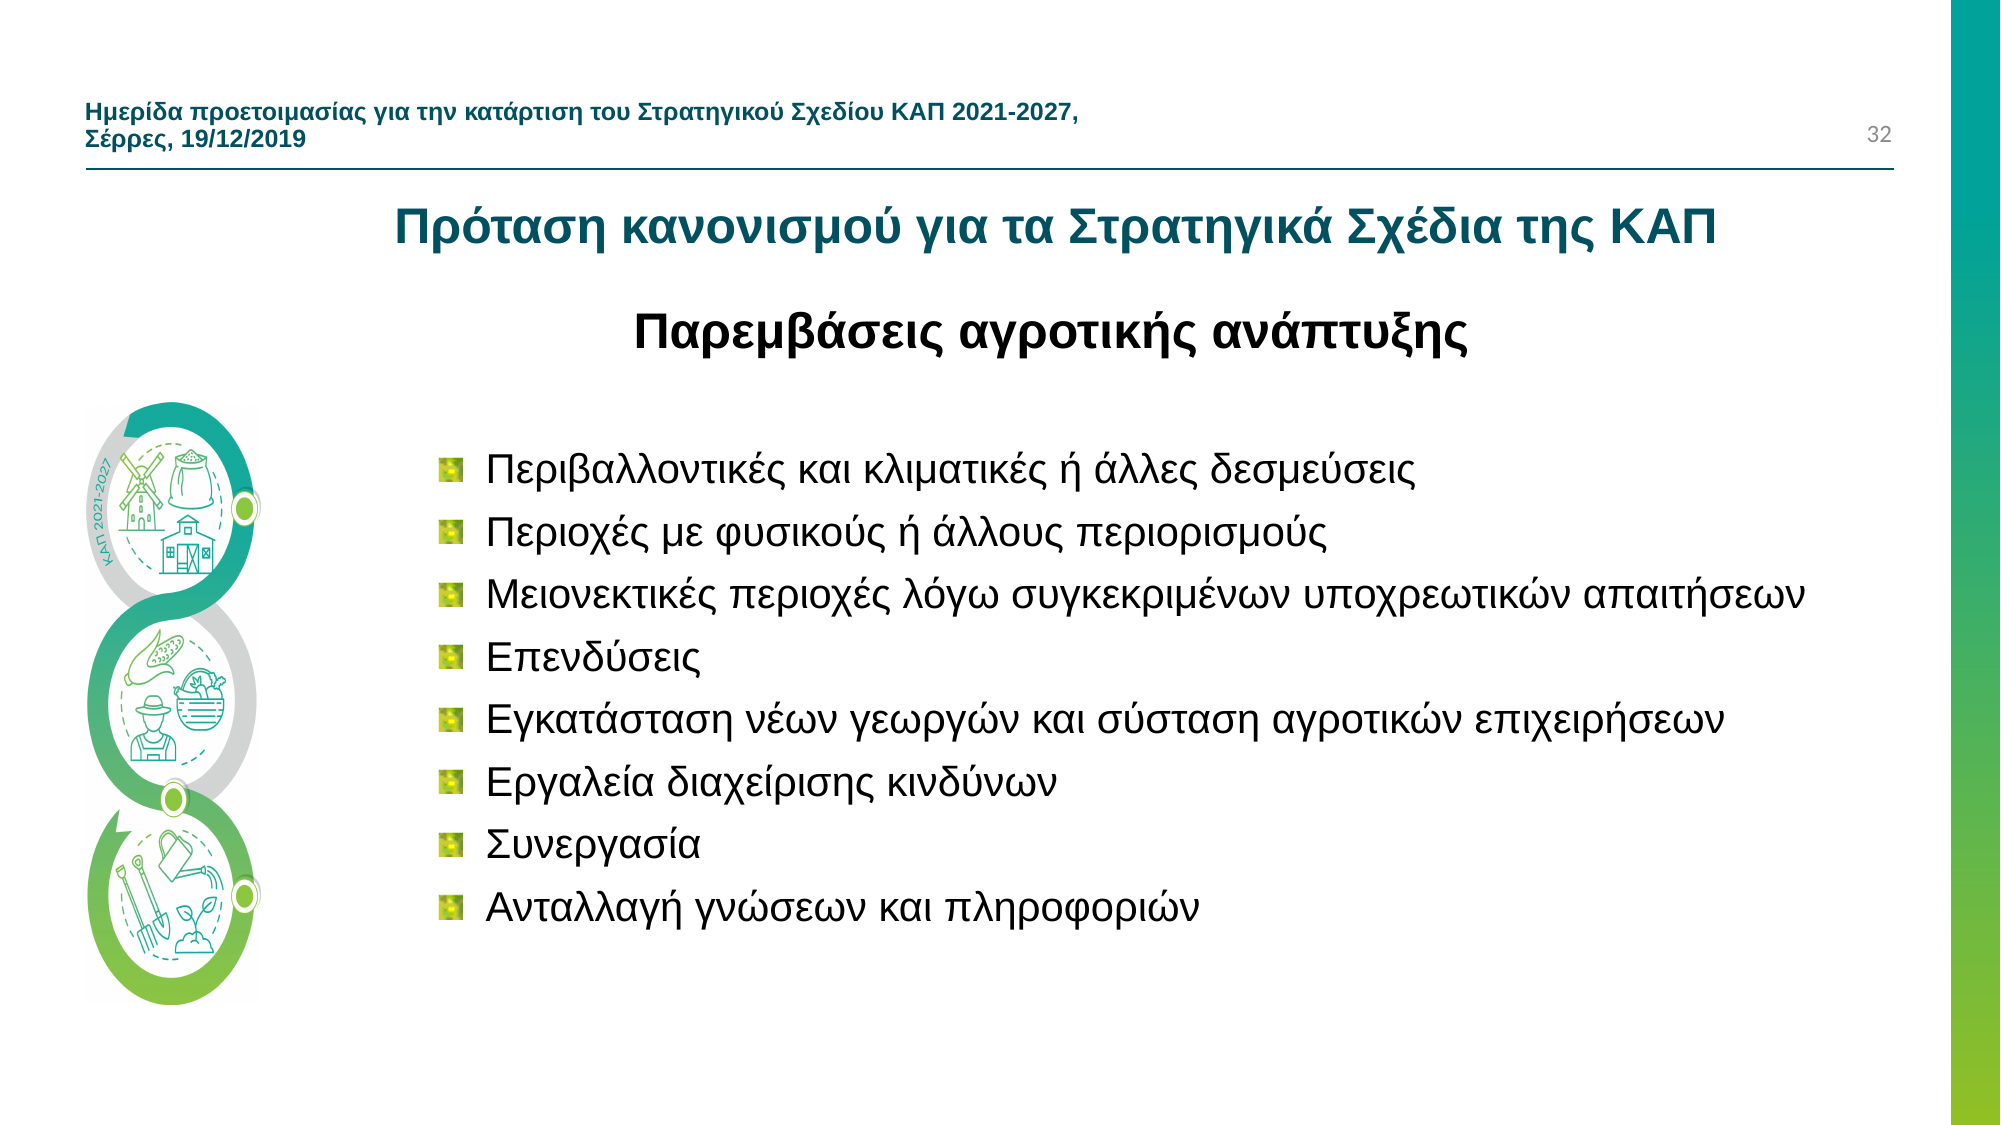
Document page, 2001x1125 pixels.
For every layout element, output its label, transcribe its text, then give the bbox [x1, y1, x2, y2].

picture [433, 577, 463, 607]
text_box Πρόταση κανονισμού για τα Στρατηγικά Σχέδια της ΚΑΠ [239, 199, 1874, 316]
slide_number 32 [1457, 102, 1908, 163]
picture [433, 827, 463, 857]
picture [1951, 0, 2000, 1125]
text_box Παρεμβάσεις αγροτικής ανάπτυξης [374, 283, 1730, 375]
picture [433, 514, 463, 544]
picture [433, 764, 463, 794]
text_box Περιβαλλοντικές και κλιματικές ή άλλες δεσμεύσεις Περιοχές με φυσικούς ή άλλους περιορισμούς Μειονεκτικές περιοχές λόγω συγκεκριμένων υποχρεωτικών απαιτήσεων Επενδύσεις Εγκατάσταση νέων γεωργών και σύσταση αγροτικών επιχειρήσεων Εργαλεία διαχείρισης κινδύνων Συνεργασία Ανταλλαγή γνώσεων και πληροφοριών [418, 434, 1858, 937]
picture [433, 889, 463, 920]
picture [433, 702, 463, 732]
text_box Ημερίδα προετοιμασίας για την κατάρτιση του Στρατηγικού Σχεδίου ΚΑΠ 2021-2027, Σέρρες, 19/12/2019 [70, 67, 1163, 184]
picture [86, 402, 261, 1005]
picture [433, 639, 463, 669]
picture [433, 452, 463, 482]
